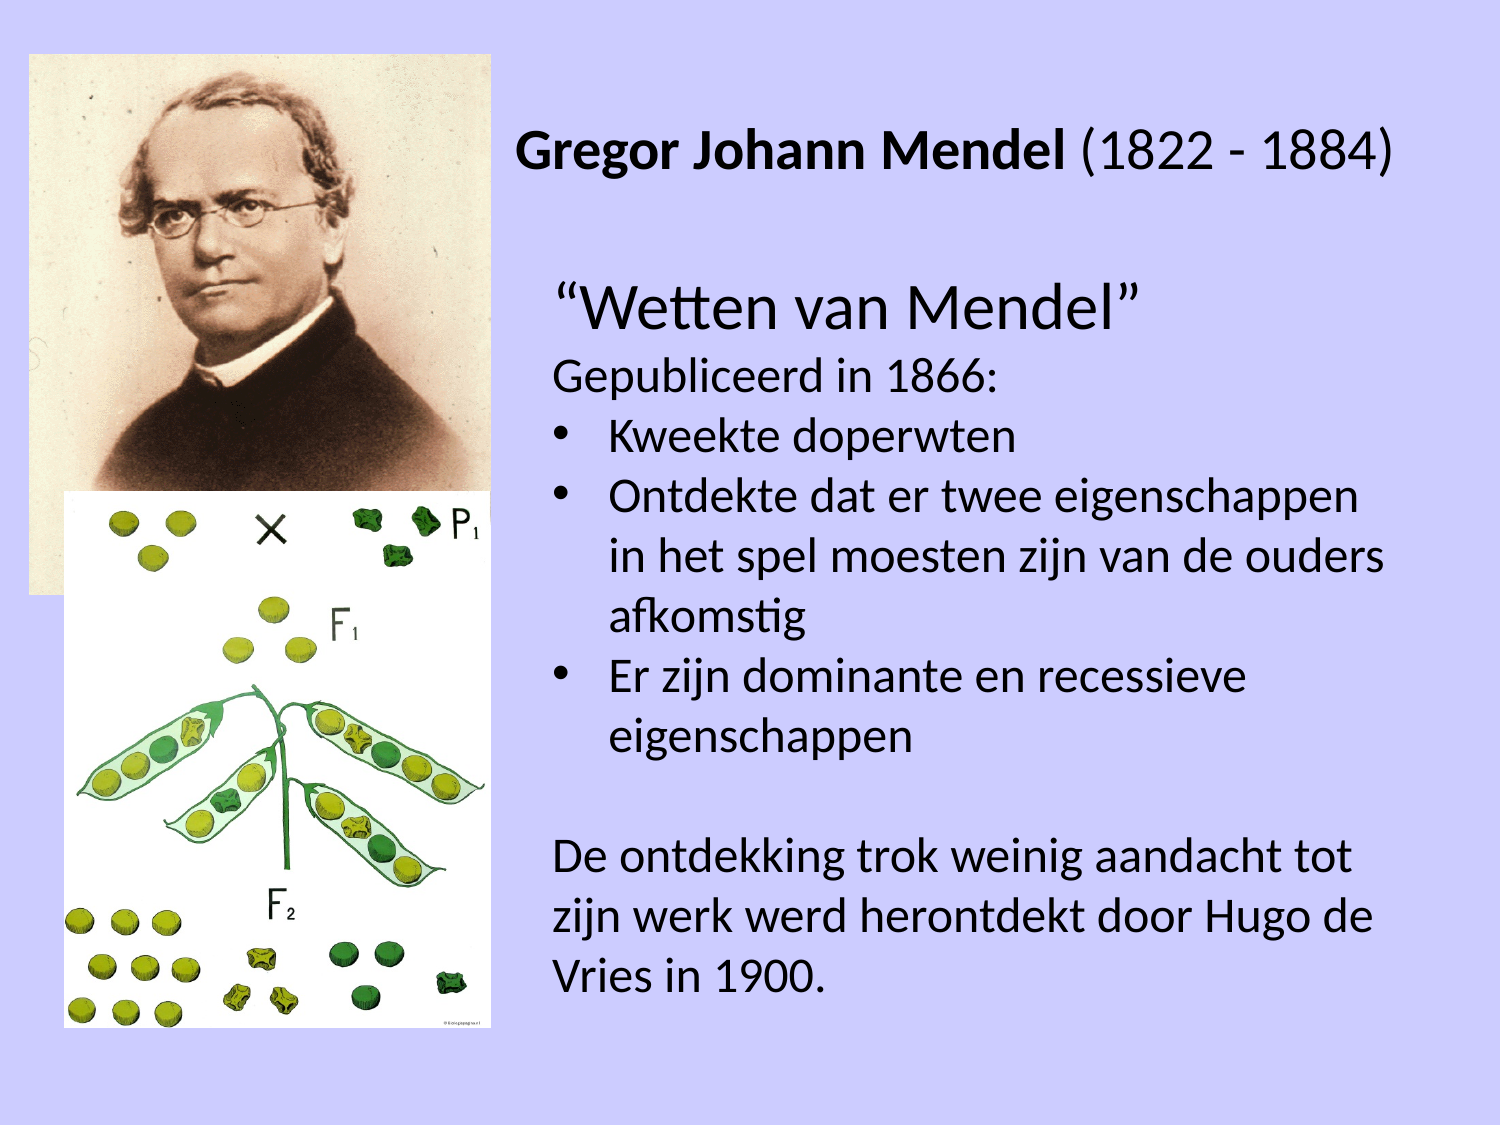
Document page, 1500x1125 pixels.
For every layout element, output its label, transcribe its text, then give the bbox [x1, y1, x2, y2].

text_box Gregor Johann Mendel (1822 - 1884) [495, 103, 1424, 189]
text_box “Wetten van Mendel” Gepubliceerd in 1866: Kweekte doperwten Ontdekte dat er twee eigenschappen in het spel moesten zijn van de ouders afkomstig Er zijn dominante en recessieve eigenschappen De ontdekking trok weinig aandacht tot zijn werk werd herontdekt door Hugo de Vries in 1900. [537, 255, 1400, 1010]
picture [29, 54, 491, 1029]
